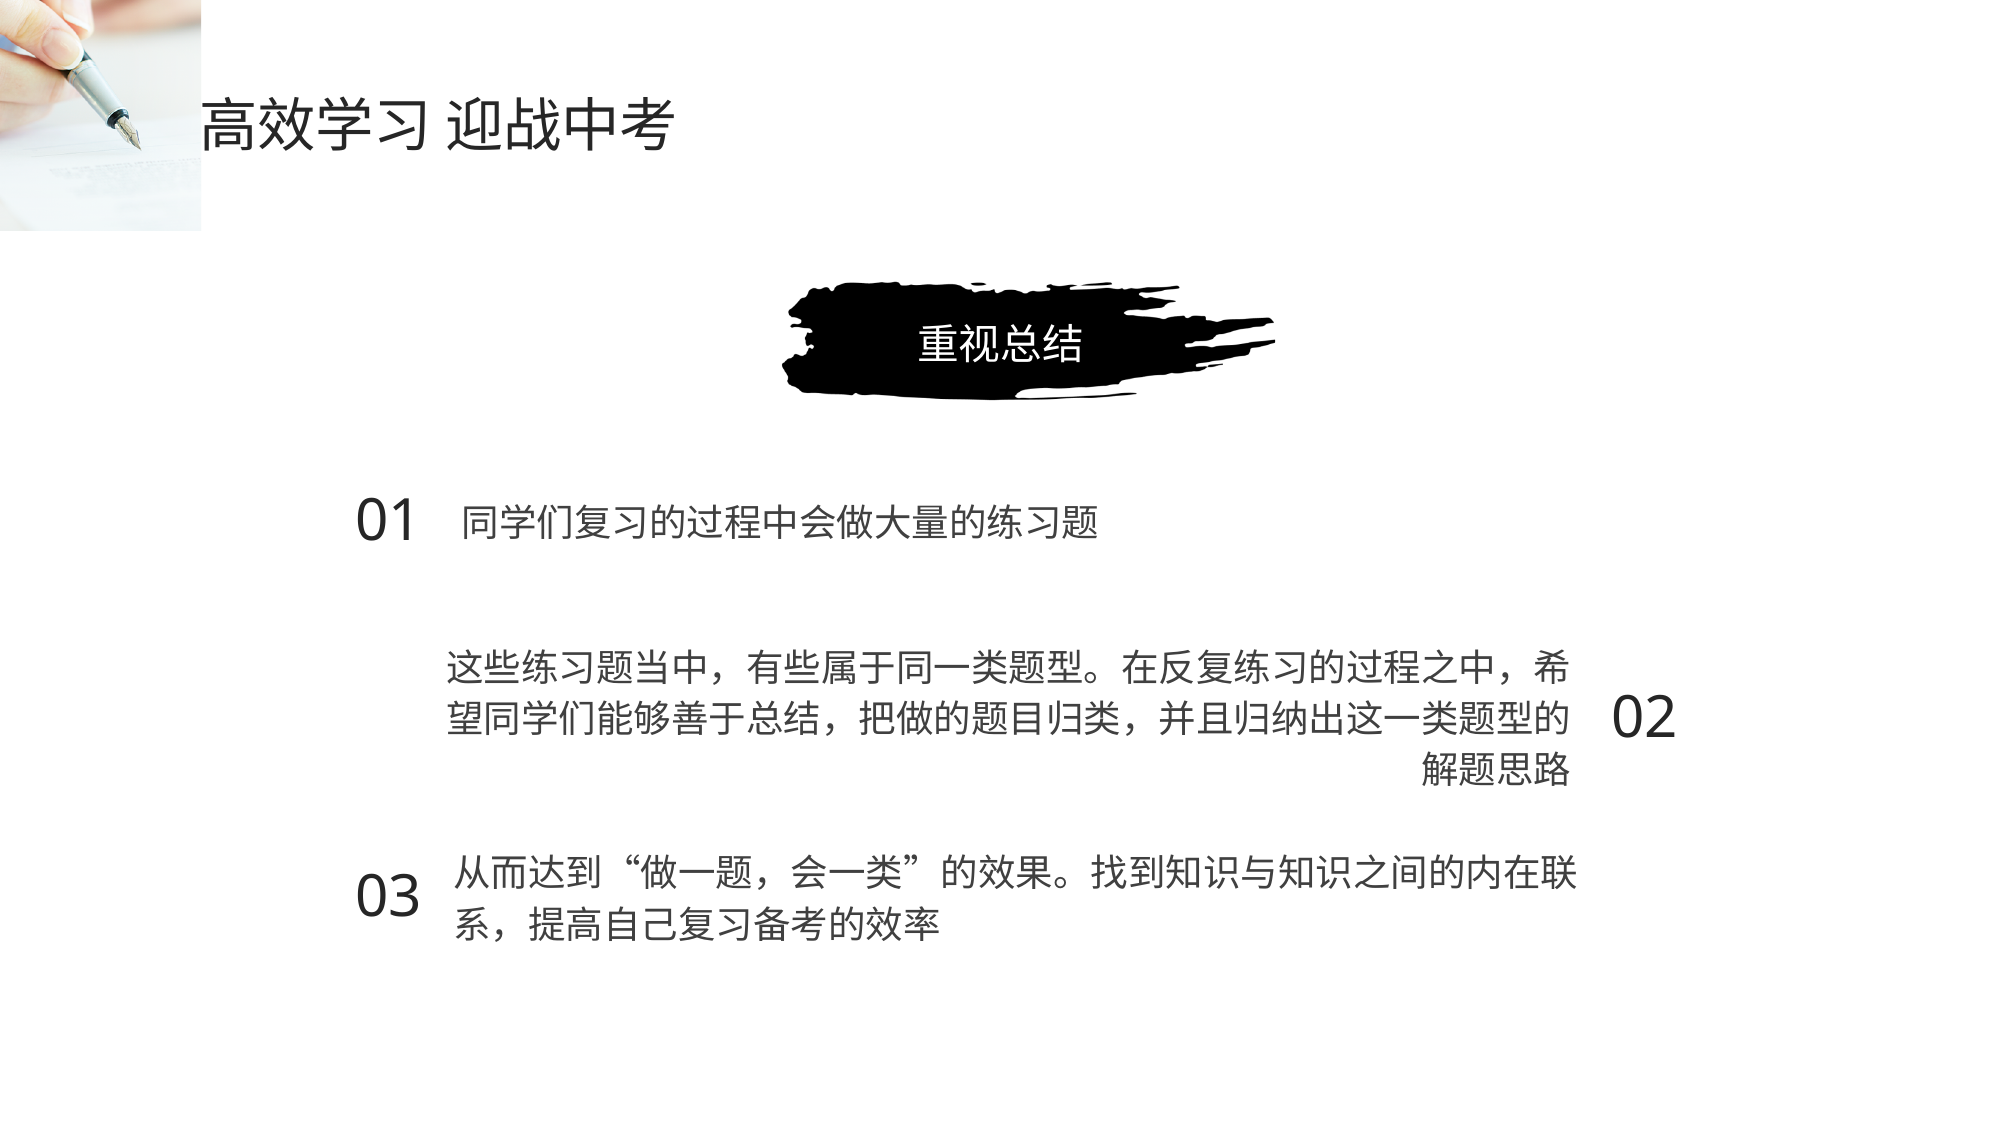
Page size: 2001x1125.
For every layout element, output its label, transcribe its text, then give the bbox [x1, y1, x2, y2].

picture [0, 0, 141, 132]
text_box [774, 273, 1276, 405]
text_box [339, 474, 1447, 561]
text_box 调整心态 制定计划 [0, 0, 170, 162]
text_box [339, 835, 1611, 953]
text_box 高效学习 迎战中考 [184, 80, 1185, 166]
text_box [413, 630, 1695, 799]
